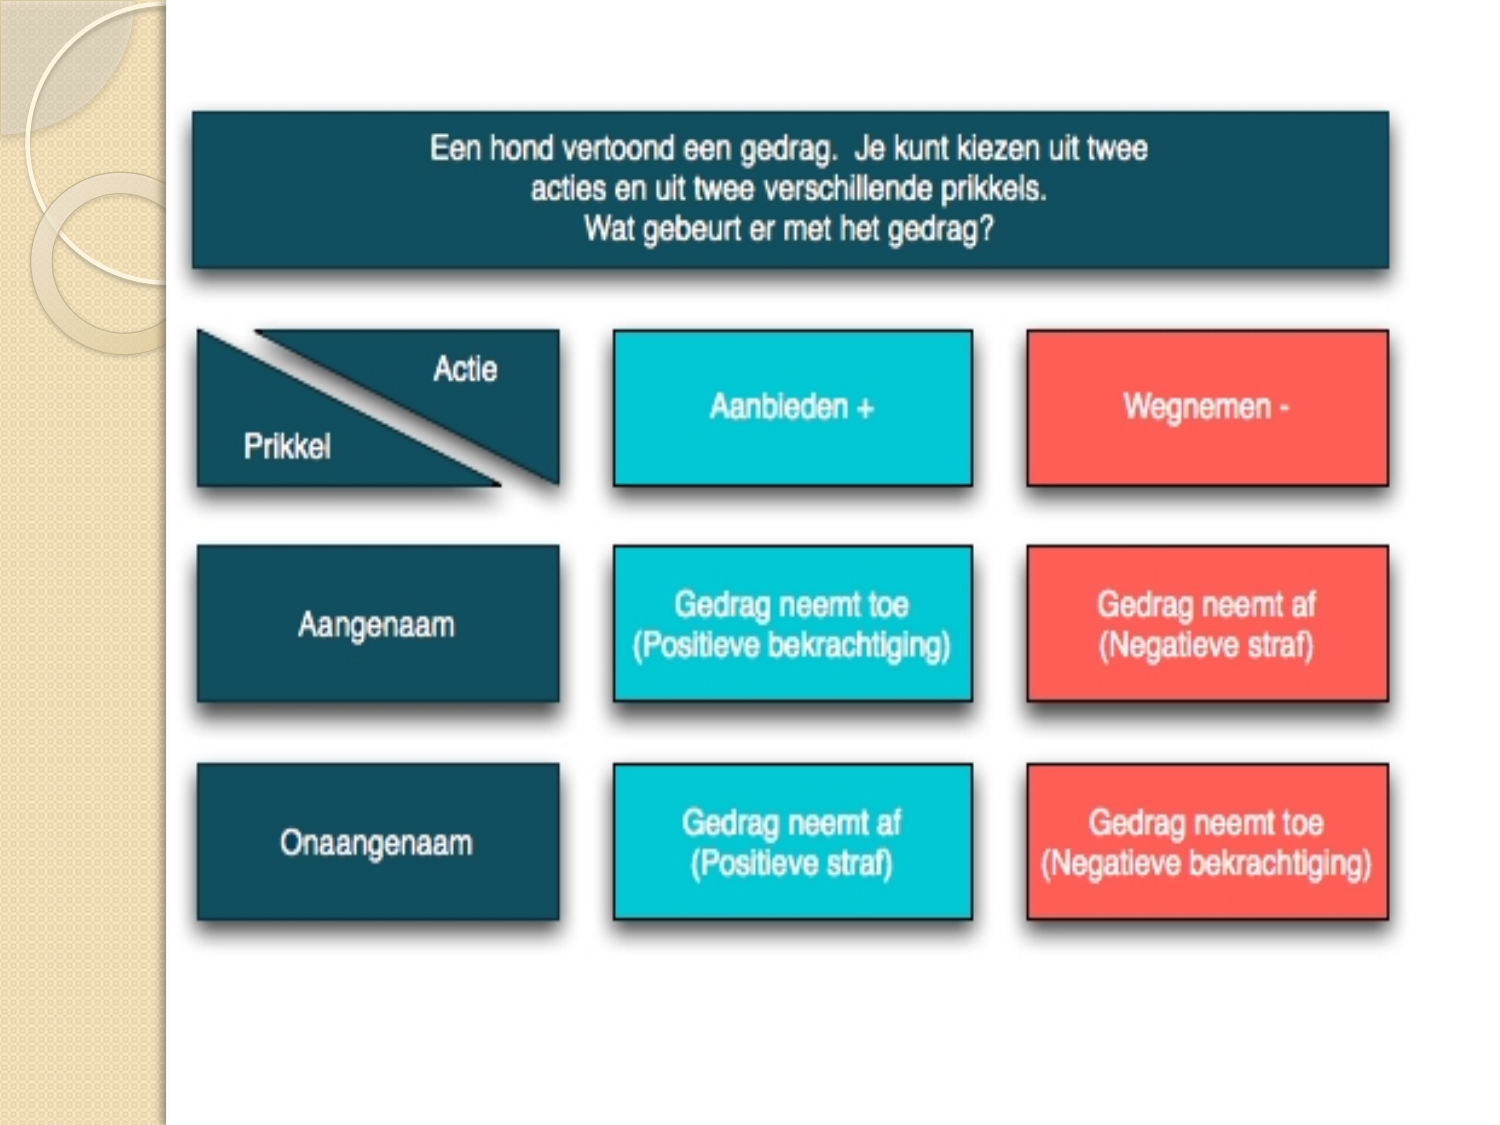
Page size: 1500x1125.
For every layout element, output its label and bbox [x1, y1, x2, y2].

list [170, 89, 1420, 959]
